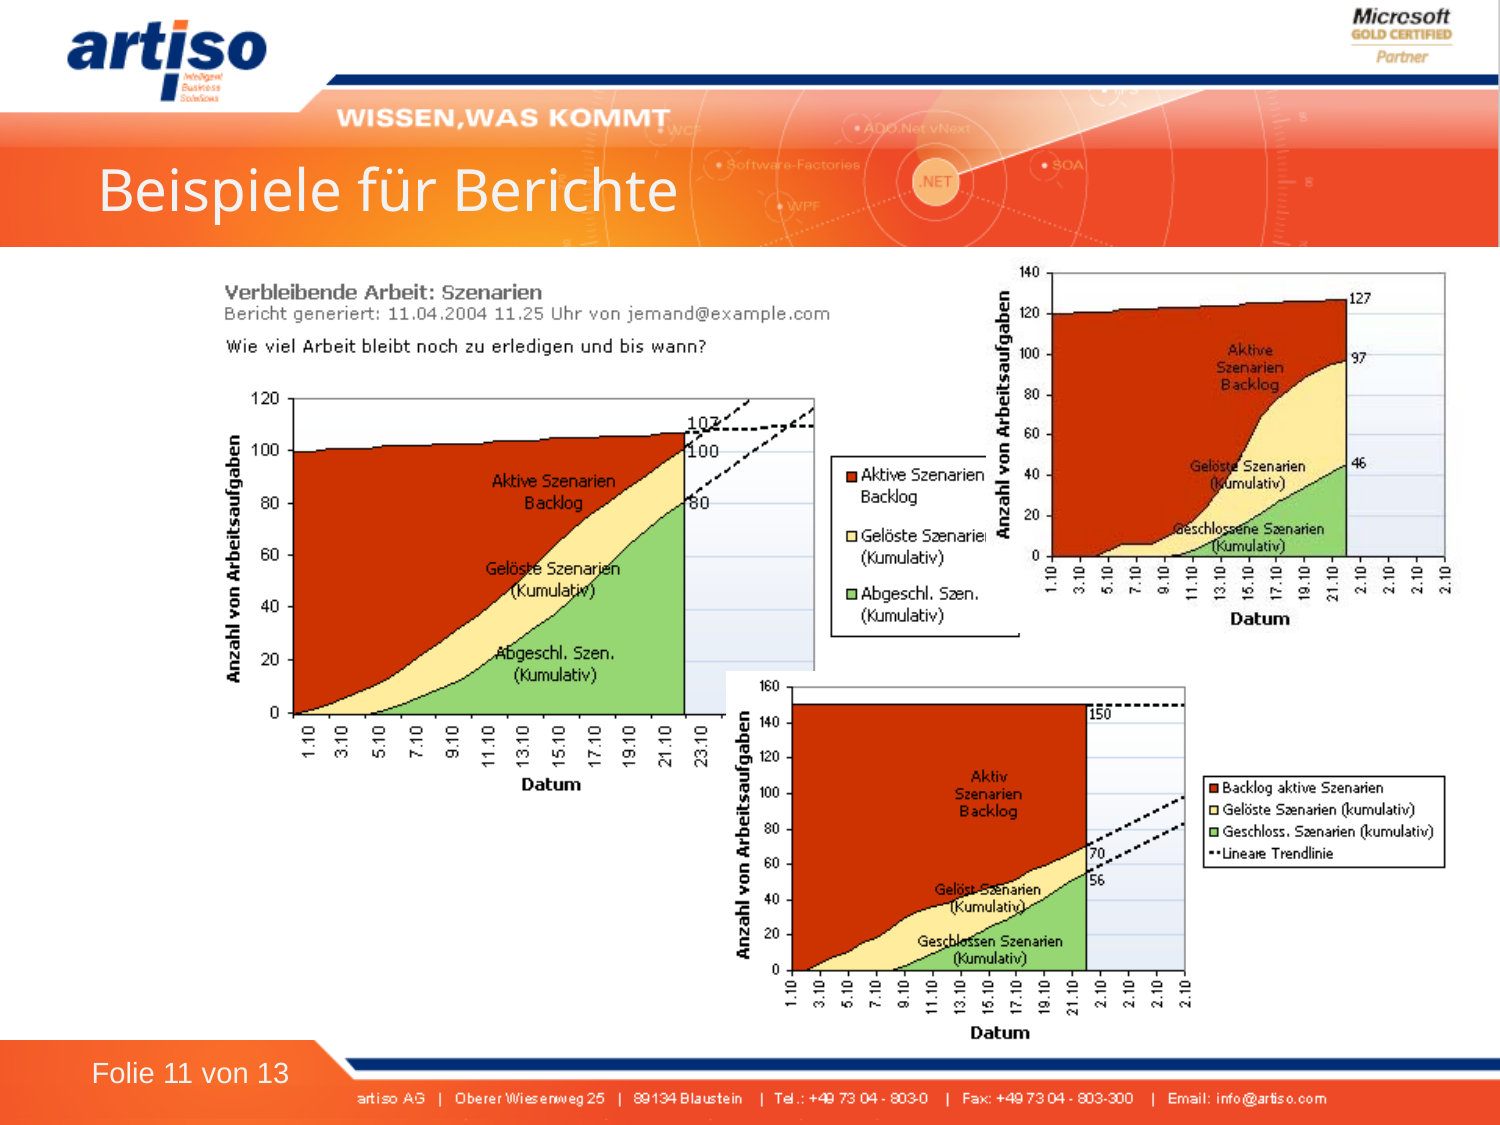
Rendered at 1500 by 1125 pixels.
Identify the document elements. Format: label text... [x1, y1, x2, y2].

title Beispiele für Berichte [81, 152, 1441, 224]
picture [0, 0, 1500, 247]
picture [0, 257, 1500, 1125]
slide_number Folie 11 von 13 [13, 1046, 305, 1125]
